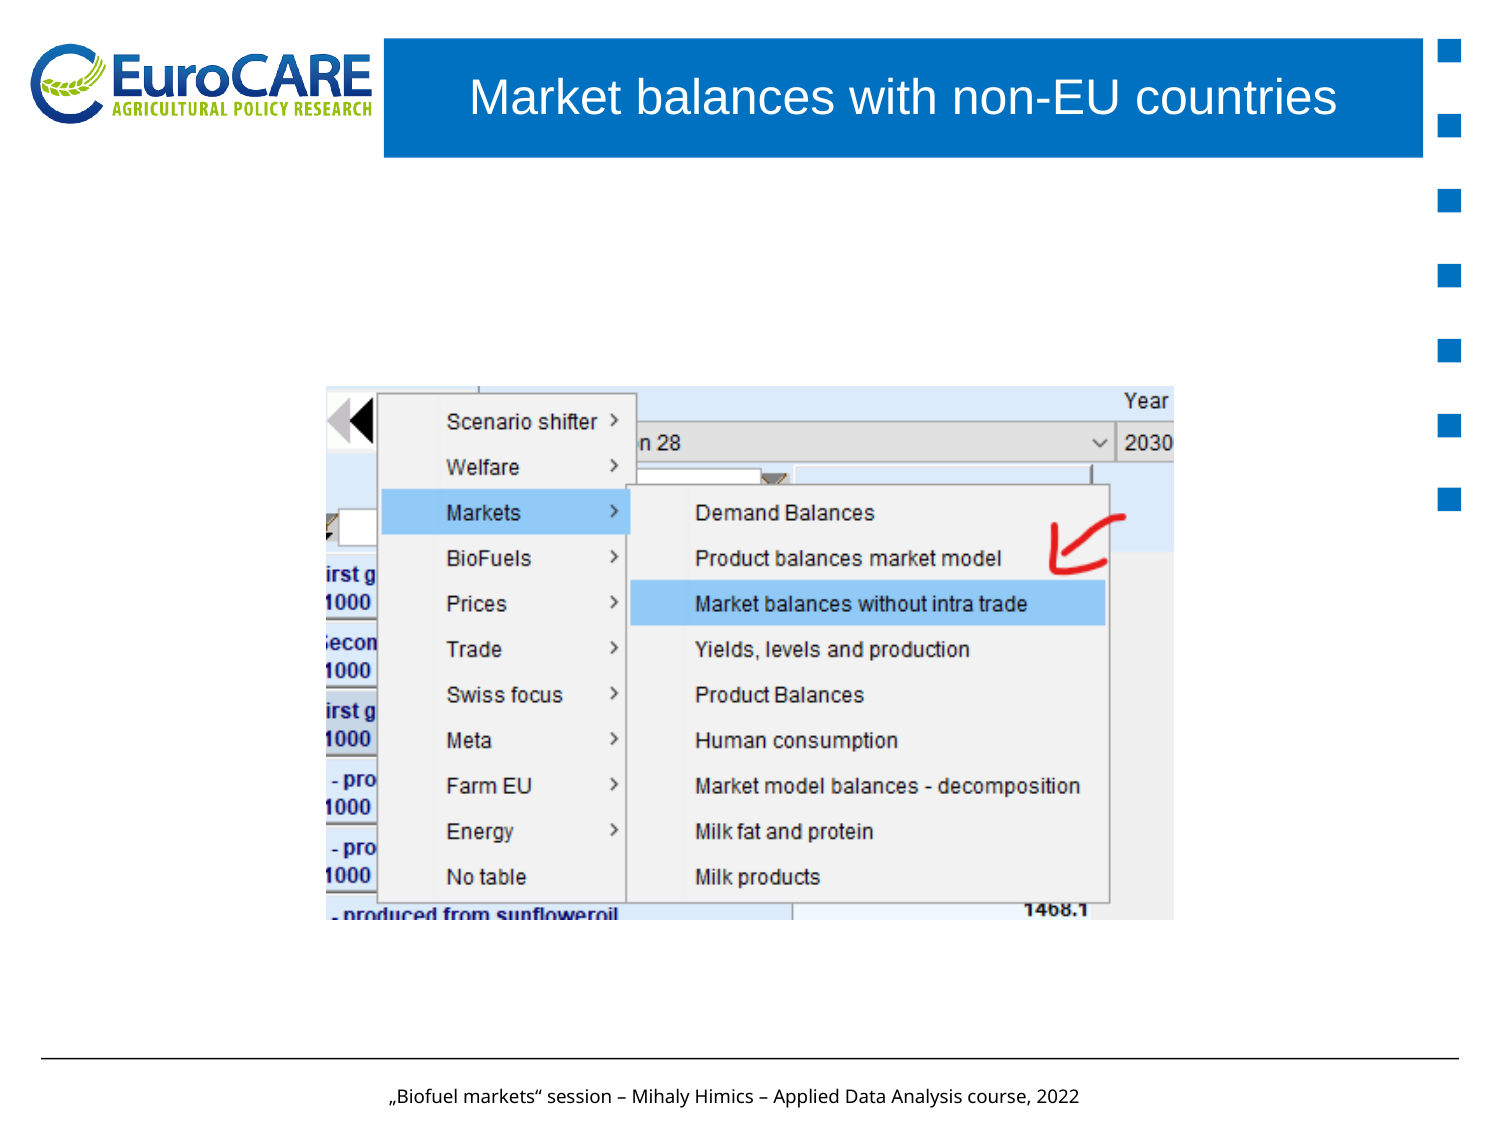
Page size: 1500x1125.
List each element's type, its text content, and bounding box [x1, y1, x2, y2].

picture [30, 43, 372, 124]
title Market balances with non-EU countries [383, 38, 1424, 158]
footer „Biofuel markets“ session – Mihaly Himics – Applied Data Analysis course, 2022 [24, 1071, 1444, 1108]
picture [326, 386, 1174, 921]
